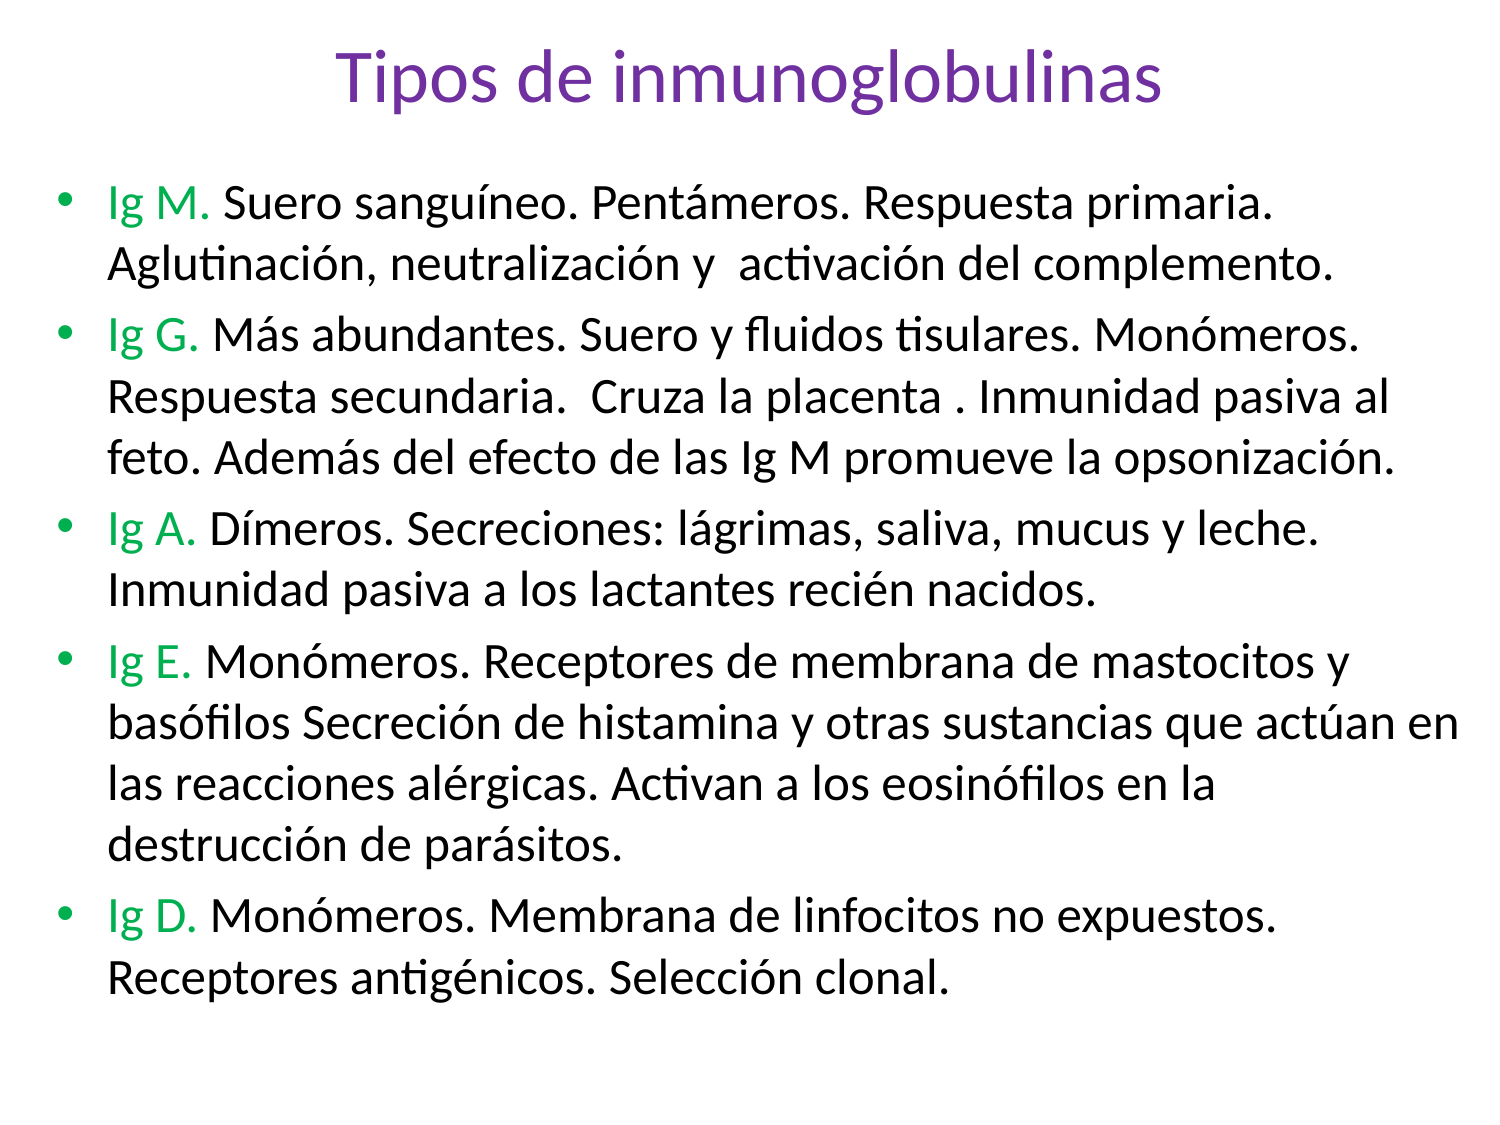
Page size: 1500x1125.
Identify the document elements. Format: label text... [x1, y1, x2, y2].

title Tipos de inmunoglobulinas [75, 19, 1425, 126]
list Ig M. Suero sanguíneo. Pentámeros. Respuesta primaria. Aglutinación, neutralización y activación del complemento. Ig G. Más abundantes. Suero y fluidos tisulares. Monómeros. Respuesta secundaria. Cruza la placenta . Inmunidad pasiva al feto. Además del efecto de las Ig M promueve la opsonización. Ig A. Dímeros. Secreciones: lágrimas, saliva, mucus y leche. Inmunidad pasiva a los lactantes recién nacidos. Ig E. Monómeros. Receptores de membrana de mastocitos y basófilos Secreción de histamina y otras sustancias que actúan en las reacciones alérgicas. Activan a los eosinófilos en la destrucción de parásitos. Ig D. Monómeros. Membrana de linfocitos no expuestos. Receptores antigénicos. Selección clonal. [41, 160, 1483, 1094]
